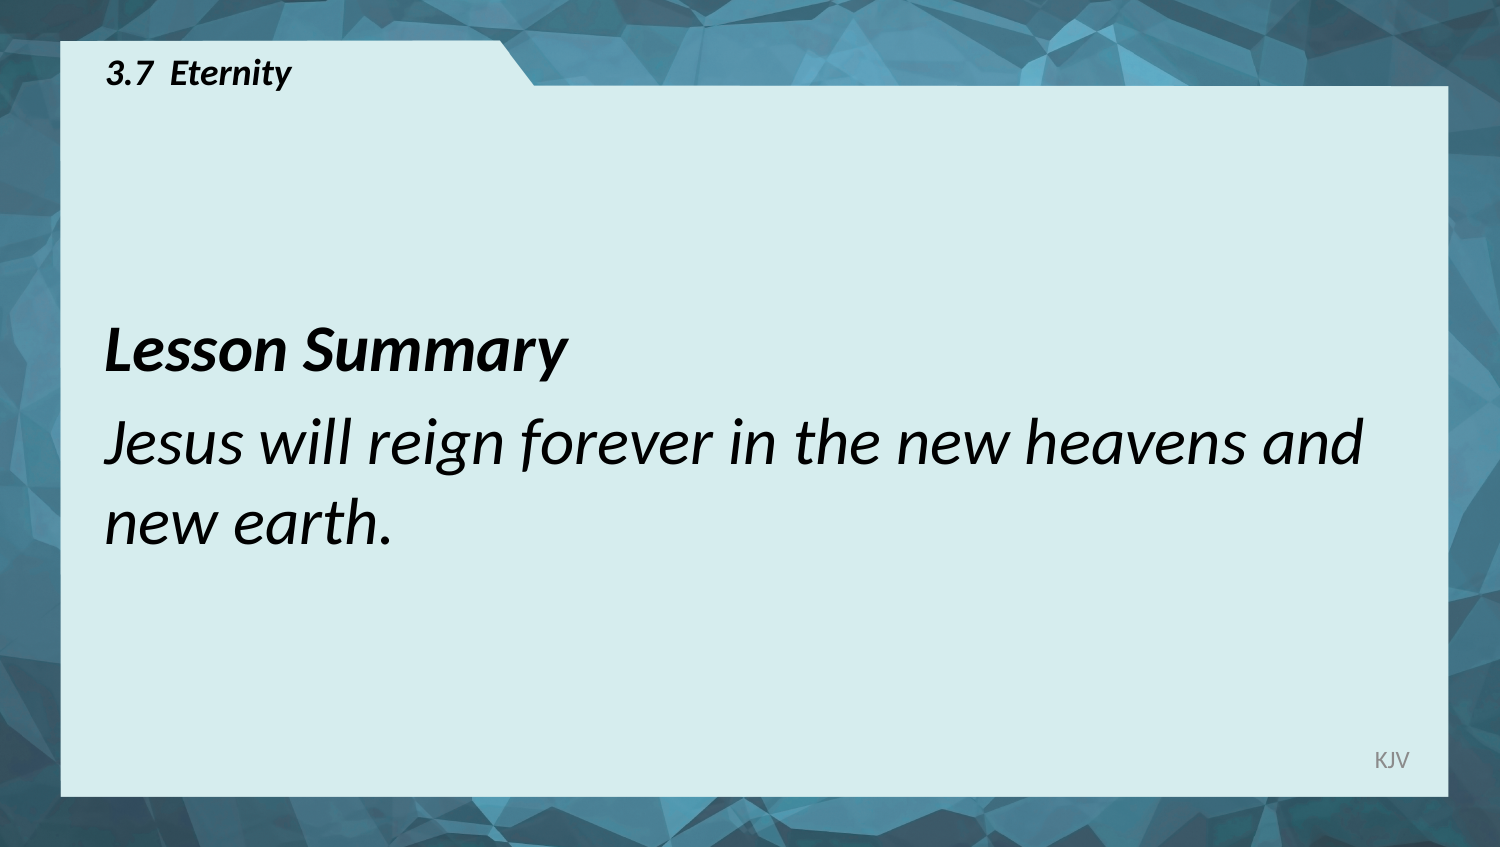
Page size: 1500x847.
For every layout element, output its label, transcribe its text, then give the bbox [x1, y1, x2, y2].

list Lesson Summary Jesus will reign forever in the new heavens and new earth. [89, 141, 1403, 722]
picture [0, 0, 1500, 847]
footer KJV [950, 736, 1425, 782]
title 3.7 Eternity [89, 33, 1420, 108]
